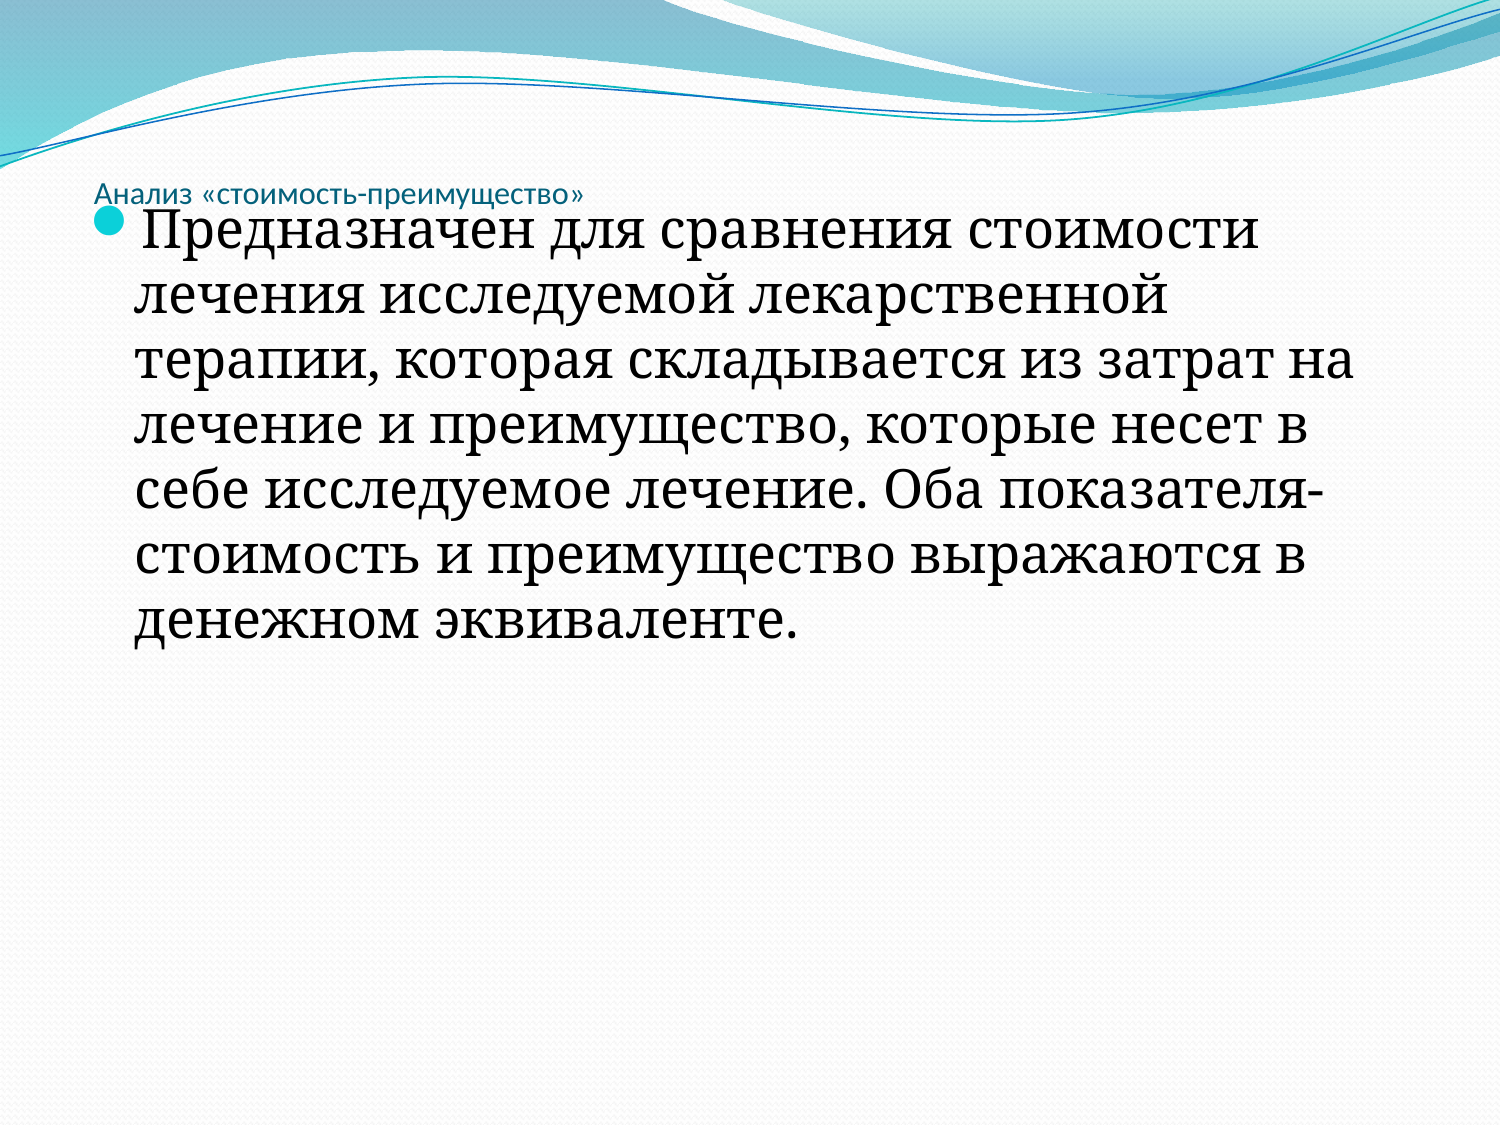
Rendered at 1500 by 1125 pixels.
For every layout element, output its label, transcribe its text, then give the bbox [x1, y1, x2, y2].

title Анализ «стоимость-преимущество» [93, 164, 1444, 211]
list Предназначен для сравнения стоимости лечения исследуемой лекарственной терапии, которая складывается из затрат на лечение и преимущество, которые несет в cебе исследуемое лечение. Оба показателя- стоимость и преимущество выражаются в денежном эквиваленте. [75, 187, 1425, 1038]
